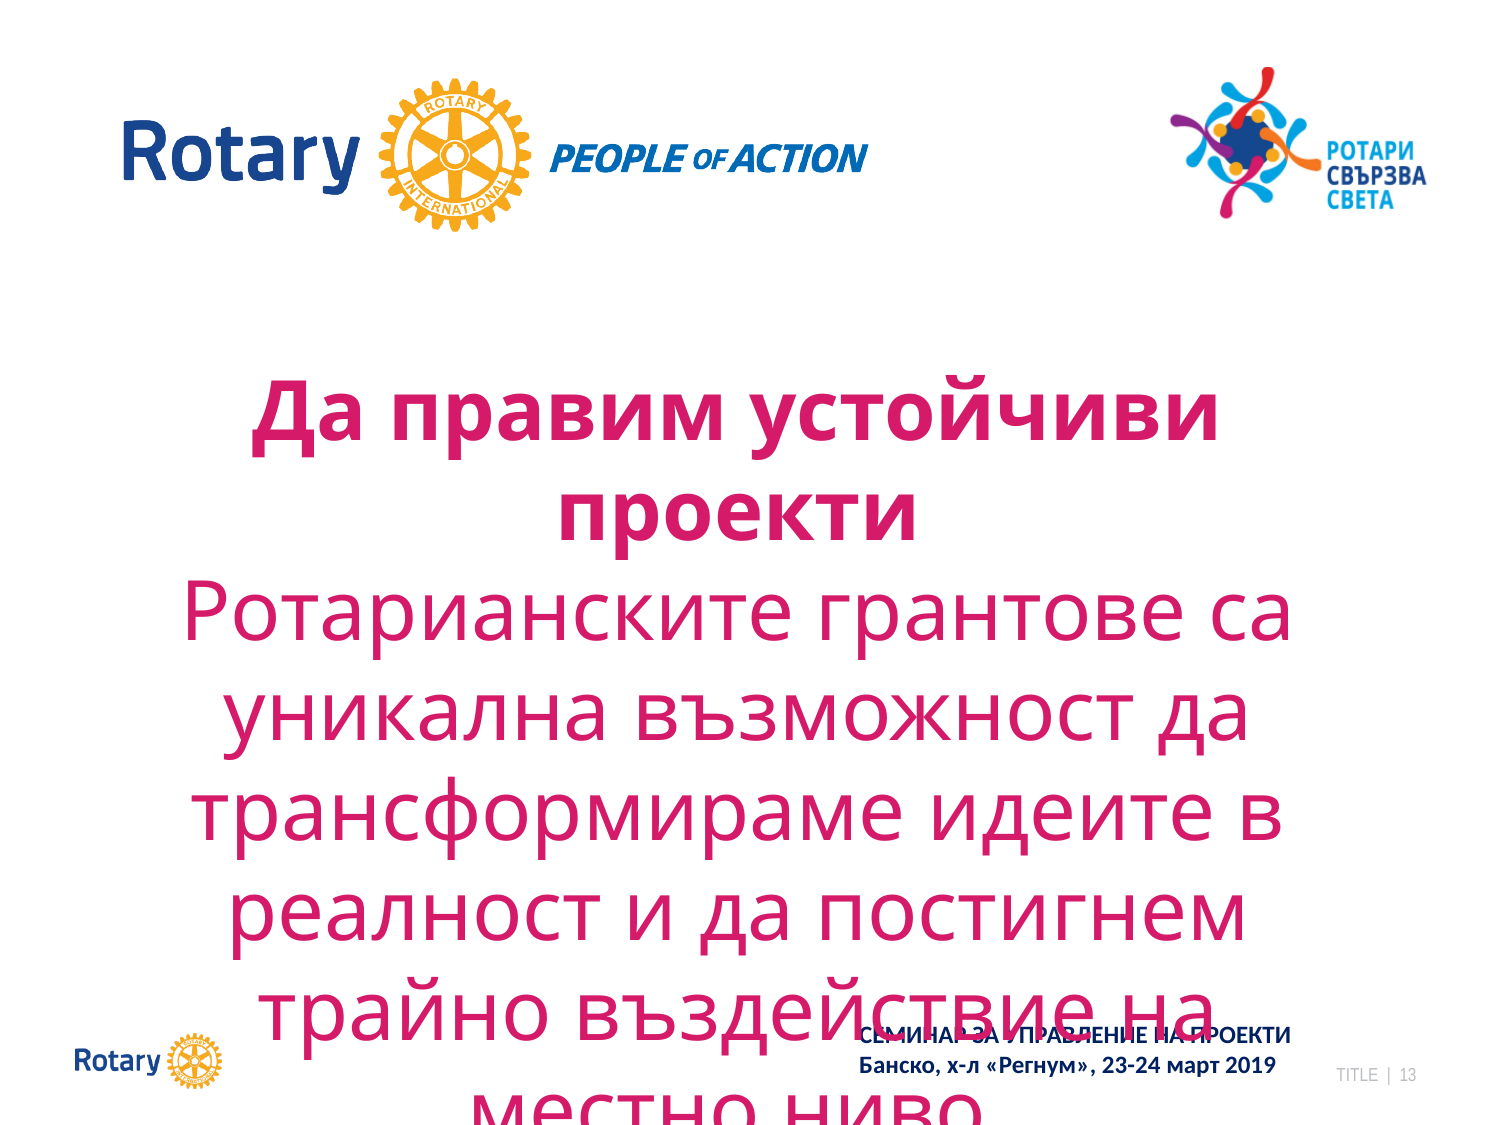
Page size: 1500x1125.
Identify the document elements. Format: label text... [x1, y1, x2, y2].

text_box Да правим устойчиви проекти Ротарианските грантове са уникална възможност да трансформираме идеите в реалност и да постигнем трайно въздействие на местно ниво. [123, 349, 1353, 1125]
picture [123, 77, 869, 232]
picture [1153, 67, 1436, 220]
picture [75, 1033, 123, 1089]
